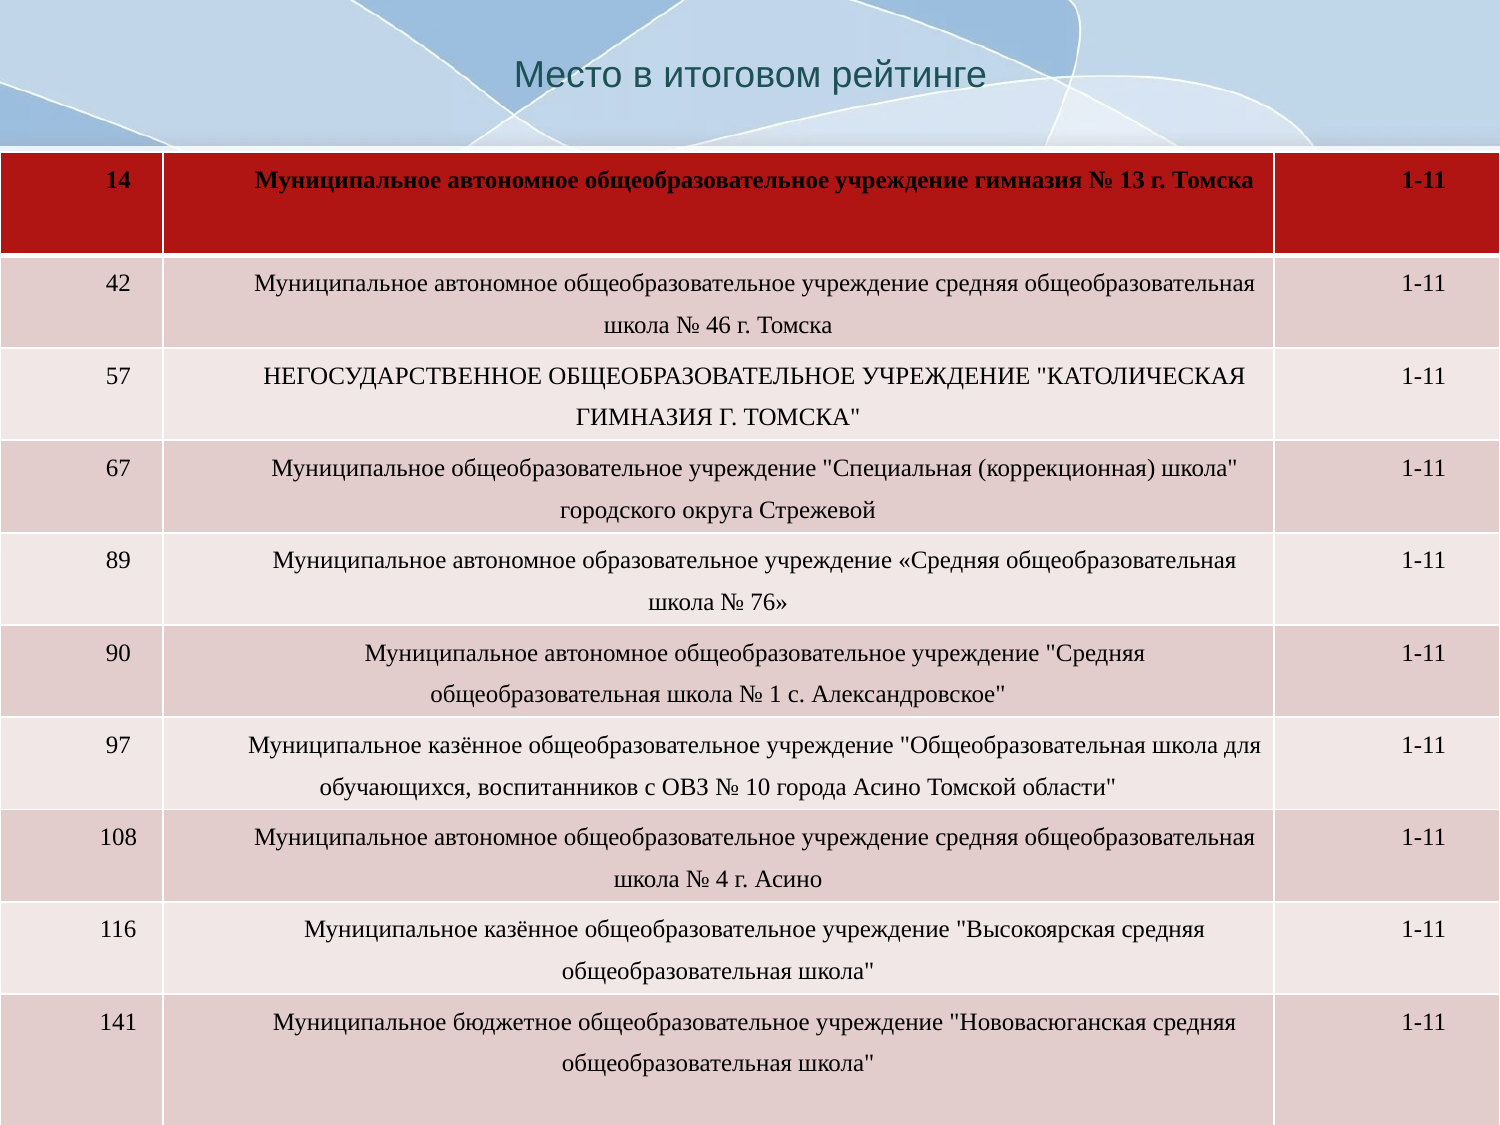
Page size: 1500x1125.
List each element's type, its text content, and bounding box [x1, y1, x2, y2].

table_cell 97 [1, 718, 162, 809]
table_header 14 [1, 153, 162, 253]
table_cell 1-11 [1275, 903, 1499, 993]
table_cell 57 [1, 349, 162, 439]
table_cell 42 [1, 258, 162, 347]
table_header Муниципальное автономное общеобразовательное учреждение гимназия № 13 г. Томска [164, 153, 1273, 253]
table_cell 108 [1, 810, 162, 901]
table_cell 141 [1, 995, 162, 1125]
table_cell 1-11 [1275, 258, 1499, 347]
table_cell Муниципальное автономное общеобразовательное учреждение средняя общеобразовательная школа № 46 г. Томска [164, 258, 1273, 347]
table_cell Муниципальное бюджетное общеобразовательное учреждение "Нововасюганская средняя общеобразовательная школа" [164, 995, 1273, 1125]
table_cell Муниципальное общеобразовательное учреждение "Специальная (коррекционная) школа" городского округа Стрежевой [164, 441, 1273, 532]
table_cell 1-11 [1275, 810, 1499, 901]
table_cell 1-11 [1275, 441, 1499, 532]
table_cell 1-11 [1275, 626, 1499, 716]
table_cell 1-11 [1275, 995, 1499, 1125]
table_cell НЕГОСУДАРСТВЕННОЕ ОБЩЕОБРАЗОВАТЕЛЬНОЕ УЧРЕЖДЕНИЕ "КАТОЛИЧЕСКАЯ ГИМНАЗИЯ Г. ТОМСКА" [164, 349, 1273, 439]
table_cell 1-11 [1275, 718, 1499, 809]
title Место в итоговом рейтинге [75, 45, 1425, 151]
table_cell Муниципальное казённое общеобразовательное учреждение "Общеобразовательная школа для обучающихся, воспитанников с ОВЗ № 10 города Асино Томской области" [164, 718, 1273, 809]
table_header 1-11 [1275, 153, 1499, 253]
table_cell Муниципальное казённое общеобразовательное учреждение "Высокоярская средняя общеобразовательная школа" [164, 903, 1273, 993]
table_cell 67 [1, 441, 162, 532]
table_cell 1-11 [1275, 534, 1499, 624]
table_cell Муниципальное автономное образовательное учреждение «Средняя общеобразовательная школа № 76» [164, 534, 1273, 624]
table_cell 89 [1, 534, 162, 624]
table_cell 1-11 [1275, 349, 1499, 439]
table_cell 94 [0, 0, 1500, 151]
table_cell Муниципальное автономное общеобразовательное учреждение средняя общеобразовательная школа № 4 г. Асино [164, 810, 1273, 901]
table_cell 90 [1, 626, 162, 716]
table_cell 116 [1, 903, 162, 993]
table_cell Муниципальное автономное общеобразовательное учреждение "Средняя общеобразовательная школа № 1 с. Александровское" [164, 626, 1273, 716]
